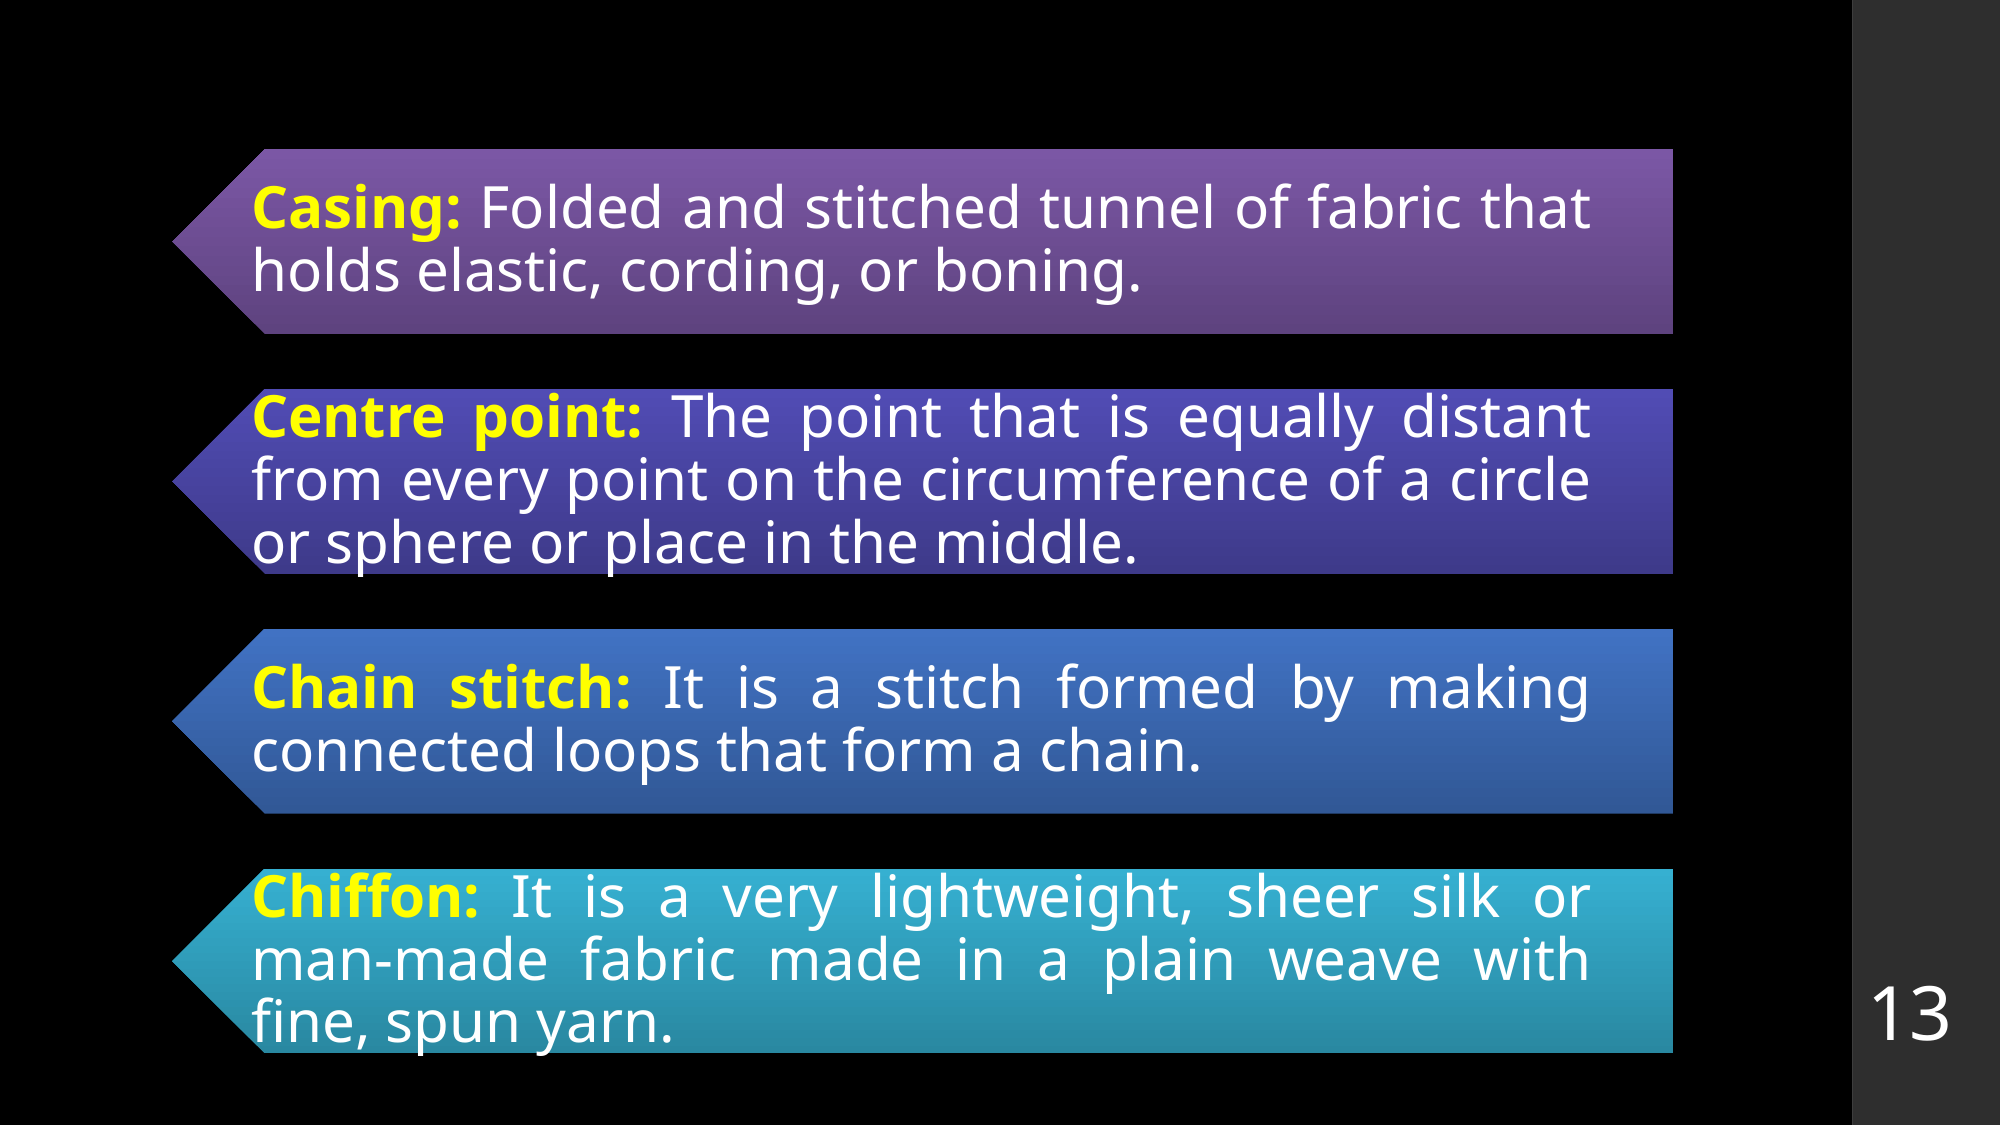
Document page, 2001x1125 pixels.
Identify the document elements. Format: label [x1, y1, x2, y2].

text_box [0, 148, 2000, 1054]
